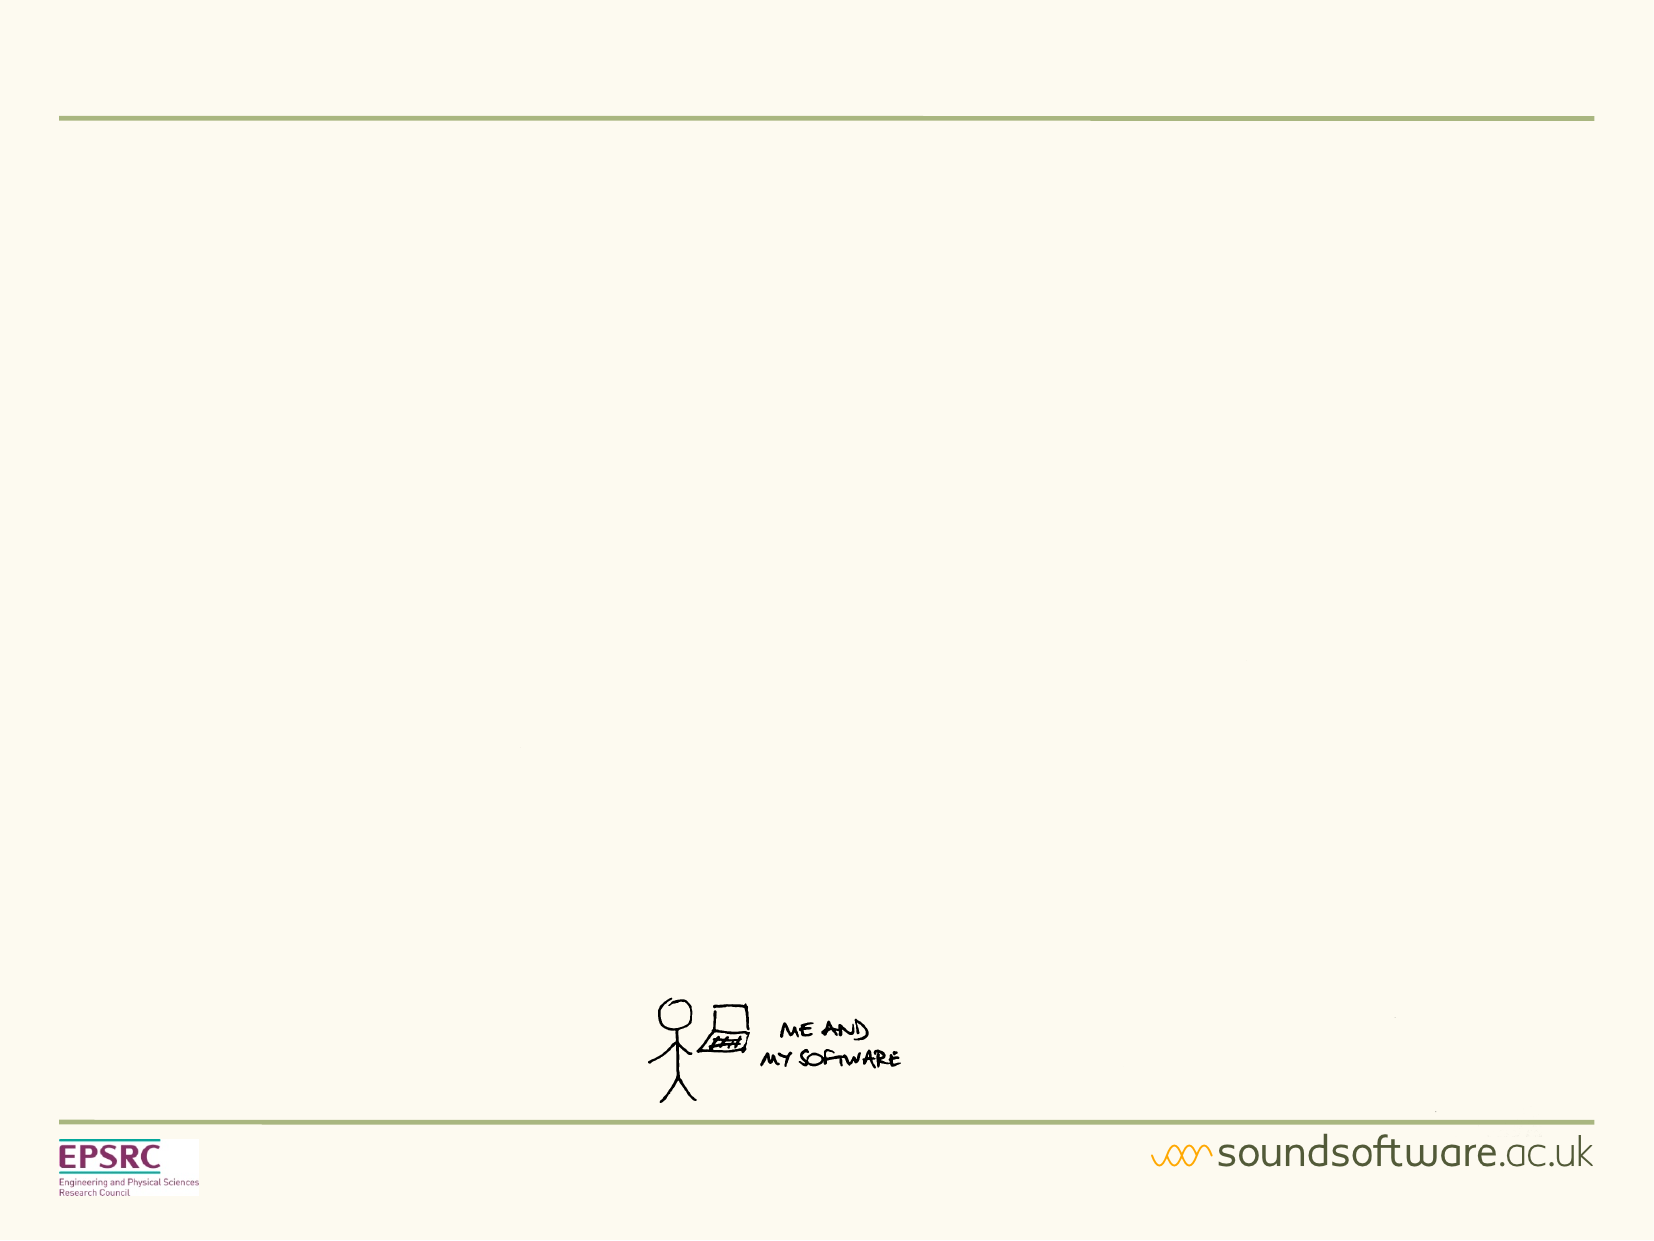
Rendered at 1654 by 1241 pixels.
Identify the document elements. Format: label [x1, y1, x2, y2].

picture [59, 1139, 199, 1196]
picture [109, 118, 1593, 1167]
